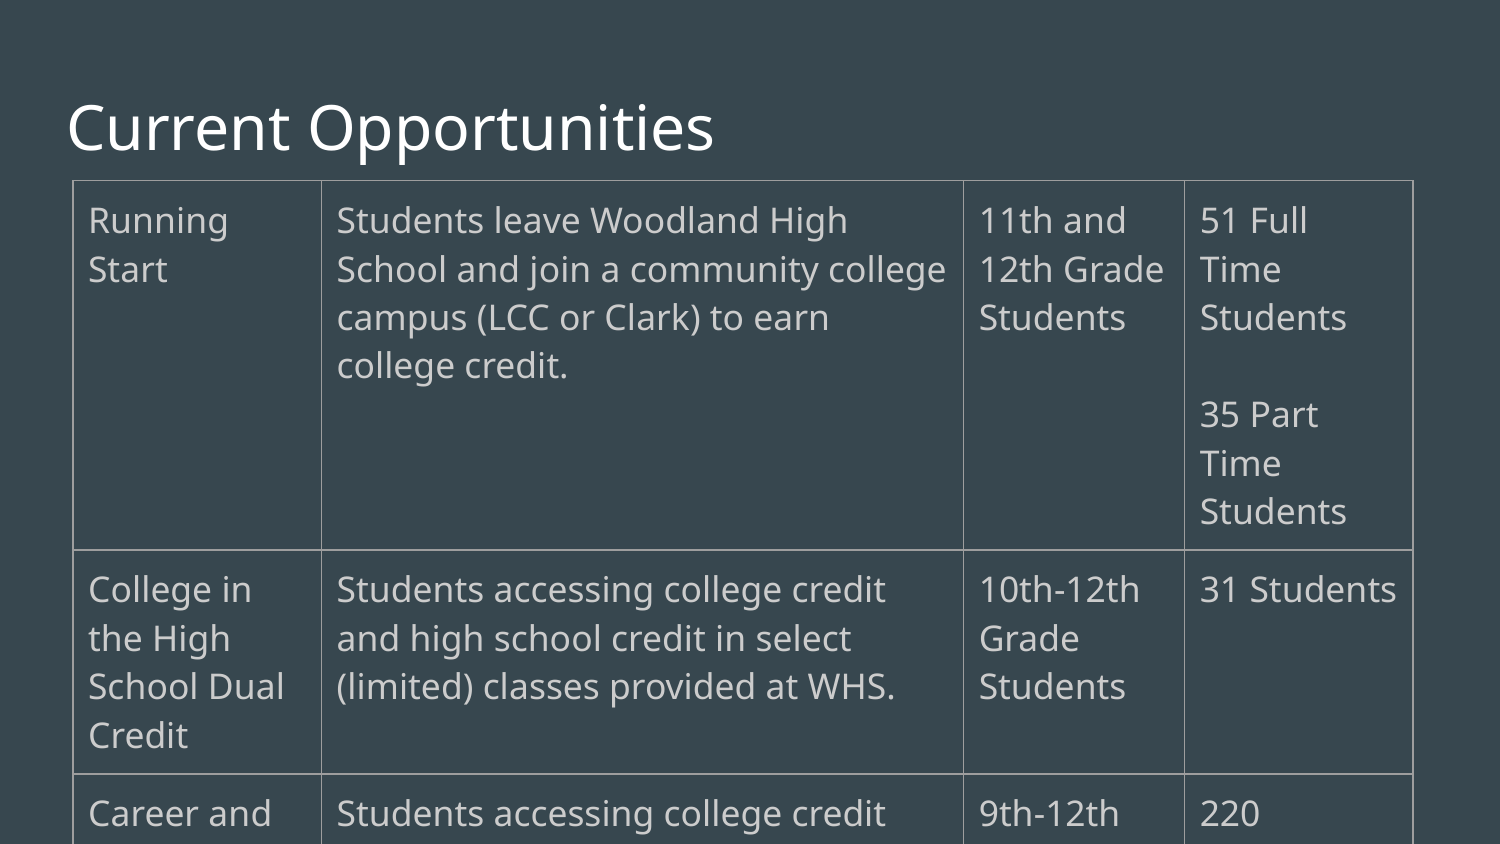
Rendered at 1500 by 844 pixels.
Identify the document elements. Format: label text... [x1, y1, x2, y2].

table_header 11th and 12th Grade Students [964, 181, 1184, 549]
table_header Running Start [74, 181, 321, 549]
table_cell Career and Technical Education Dual Credit [74, 775, 321, 844]
table_header Students leave Woodland High School and join a community college campus (LCC or Clark) to earn college credit. [322, 181, 963, 549]
table_cell 10th-12th Grade Students [964, 551, 1184, 773]
table_cell 220 Students [1185, 775, 1412, 844]
table_cell 31 Students [1185, 551, 1412, 773]
title Current Opportunities [51, 72, 1449, 167]
table_cell College in the High School Dual Credit [74, 551, 321, 773]
table_cell Students accessing college credit and high school credit in select (limited) classes provided at WHS. [322, 551, 963, 773]
table_header 51 Full Time Students 35 Part Time Students [1185, 181, 1412, 549]
table_cell Students accessing college credit and high school credit in approved CTE classes provided at WHS. [322, 775, 963, 844]
table_cell 9th-12th Grade Students [964, 775, 1184, 844]
